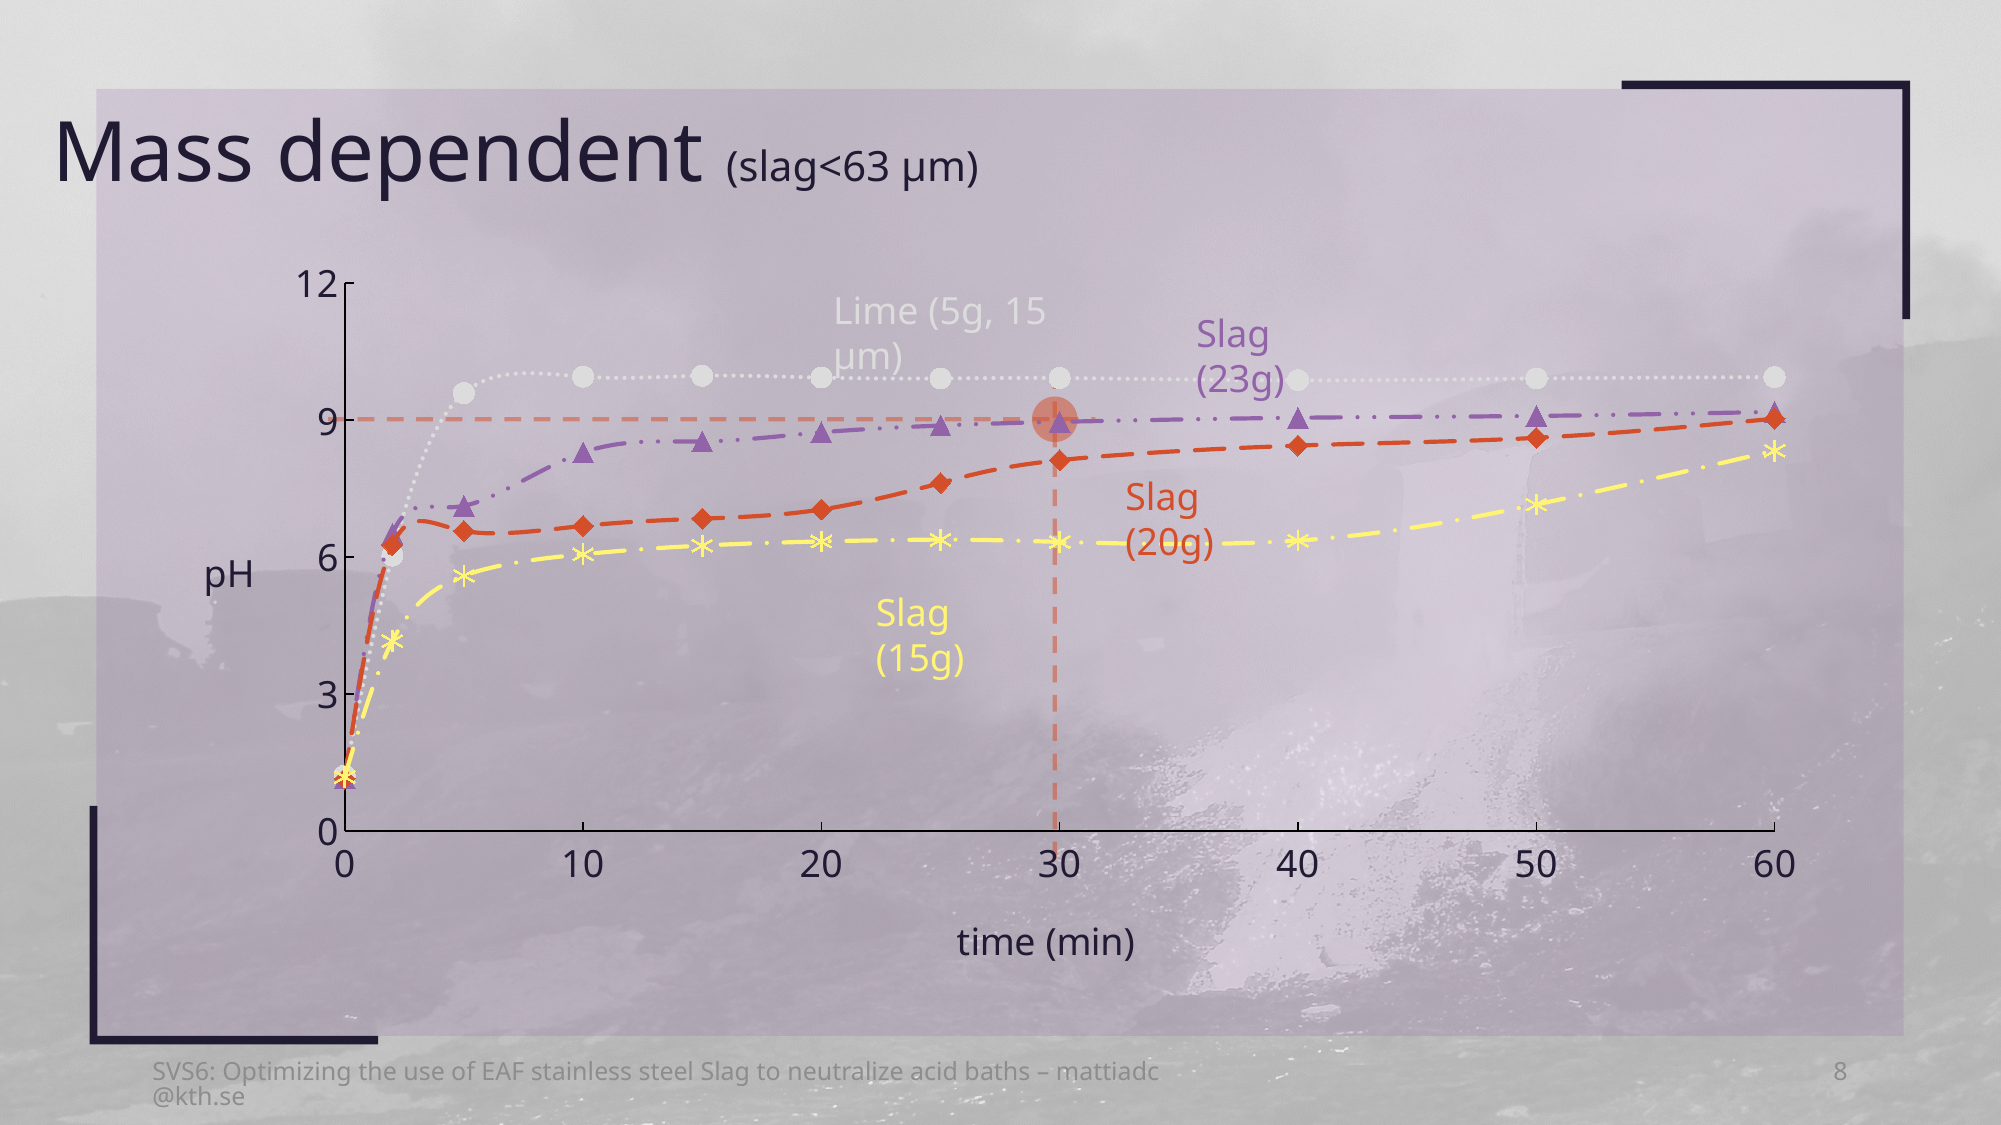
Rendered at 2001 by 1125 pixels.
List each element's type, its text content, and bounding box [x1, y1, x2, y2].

footer SVS6: Optimizing the use of EAF stainless steel Slag to neutralize acid baths – mattiadc@kth.se [137, 1042, 1196, 1103]
slide_number 8 [1728, 1042, 1863, 1103]
chart [170, 242, 1830, 1003]
text_box Mass dependent (slag<63 µm) [37, 90, 994, 206]
